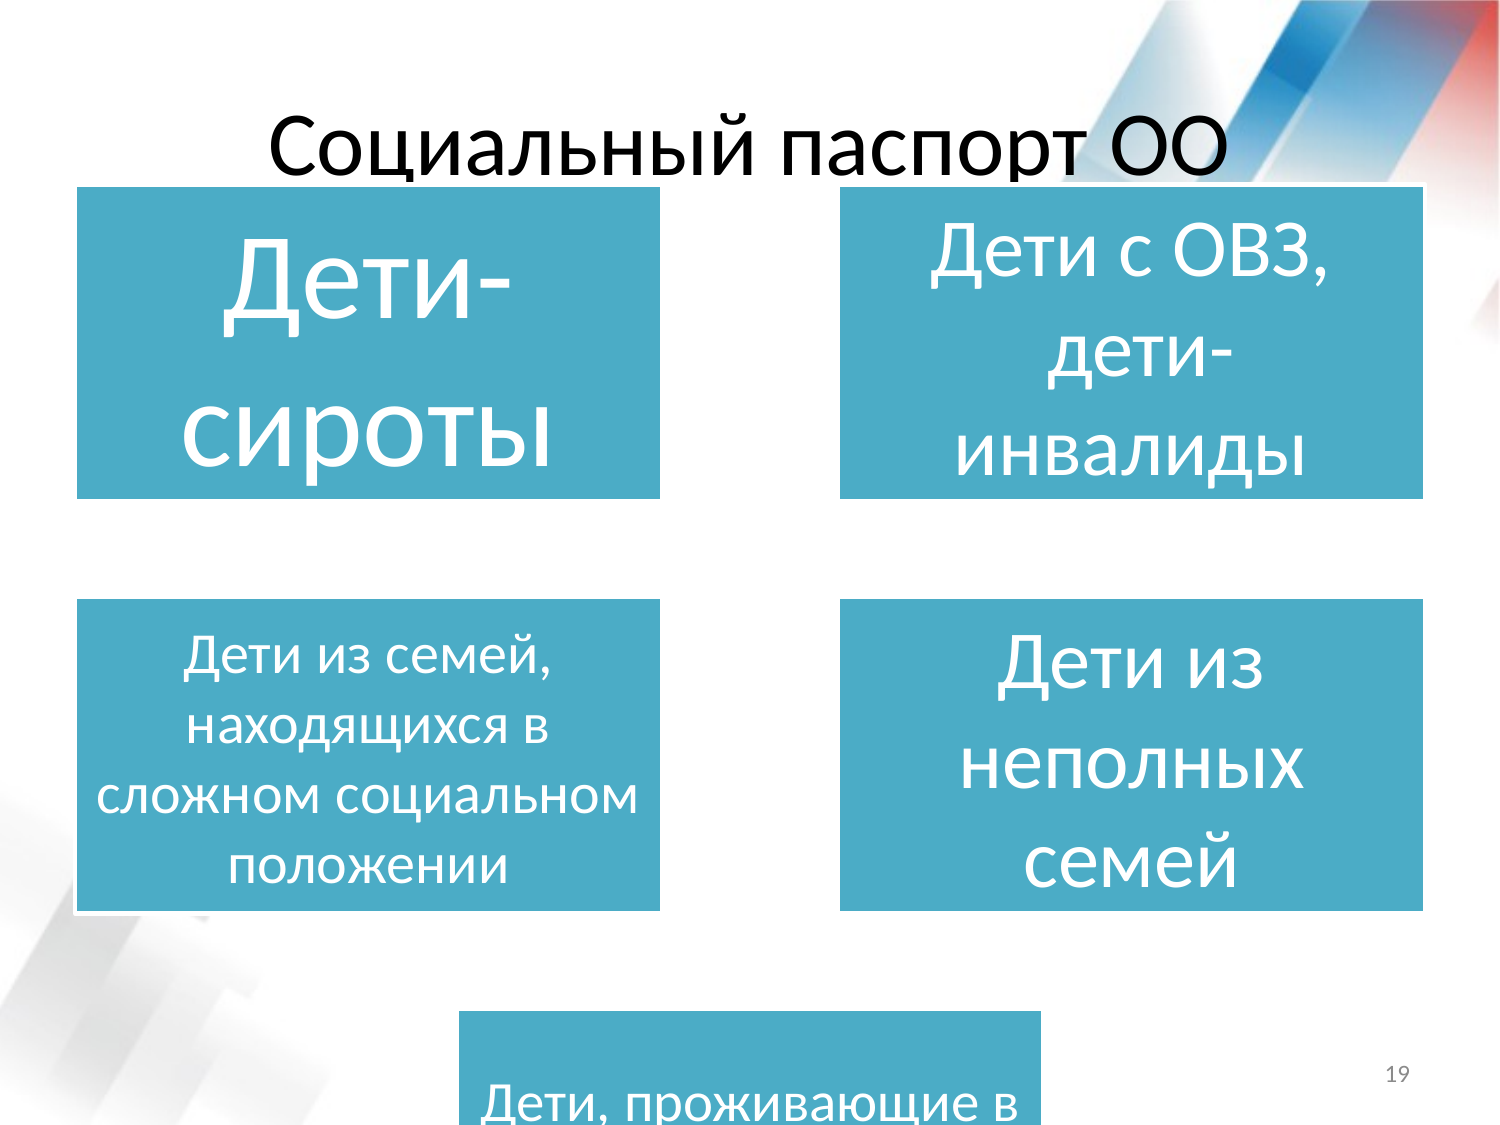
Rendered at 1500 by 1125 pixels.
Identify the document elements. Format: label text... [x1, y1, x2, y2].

title Социальный паспорт ОО [75, 45, 1425, 182]
slide_number 19 [1074, 1042, 1425, 1103]
picture [0, 0, 1500, 1125]
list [74, 184, 1426, 1006]
